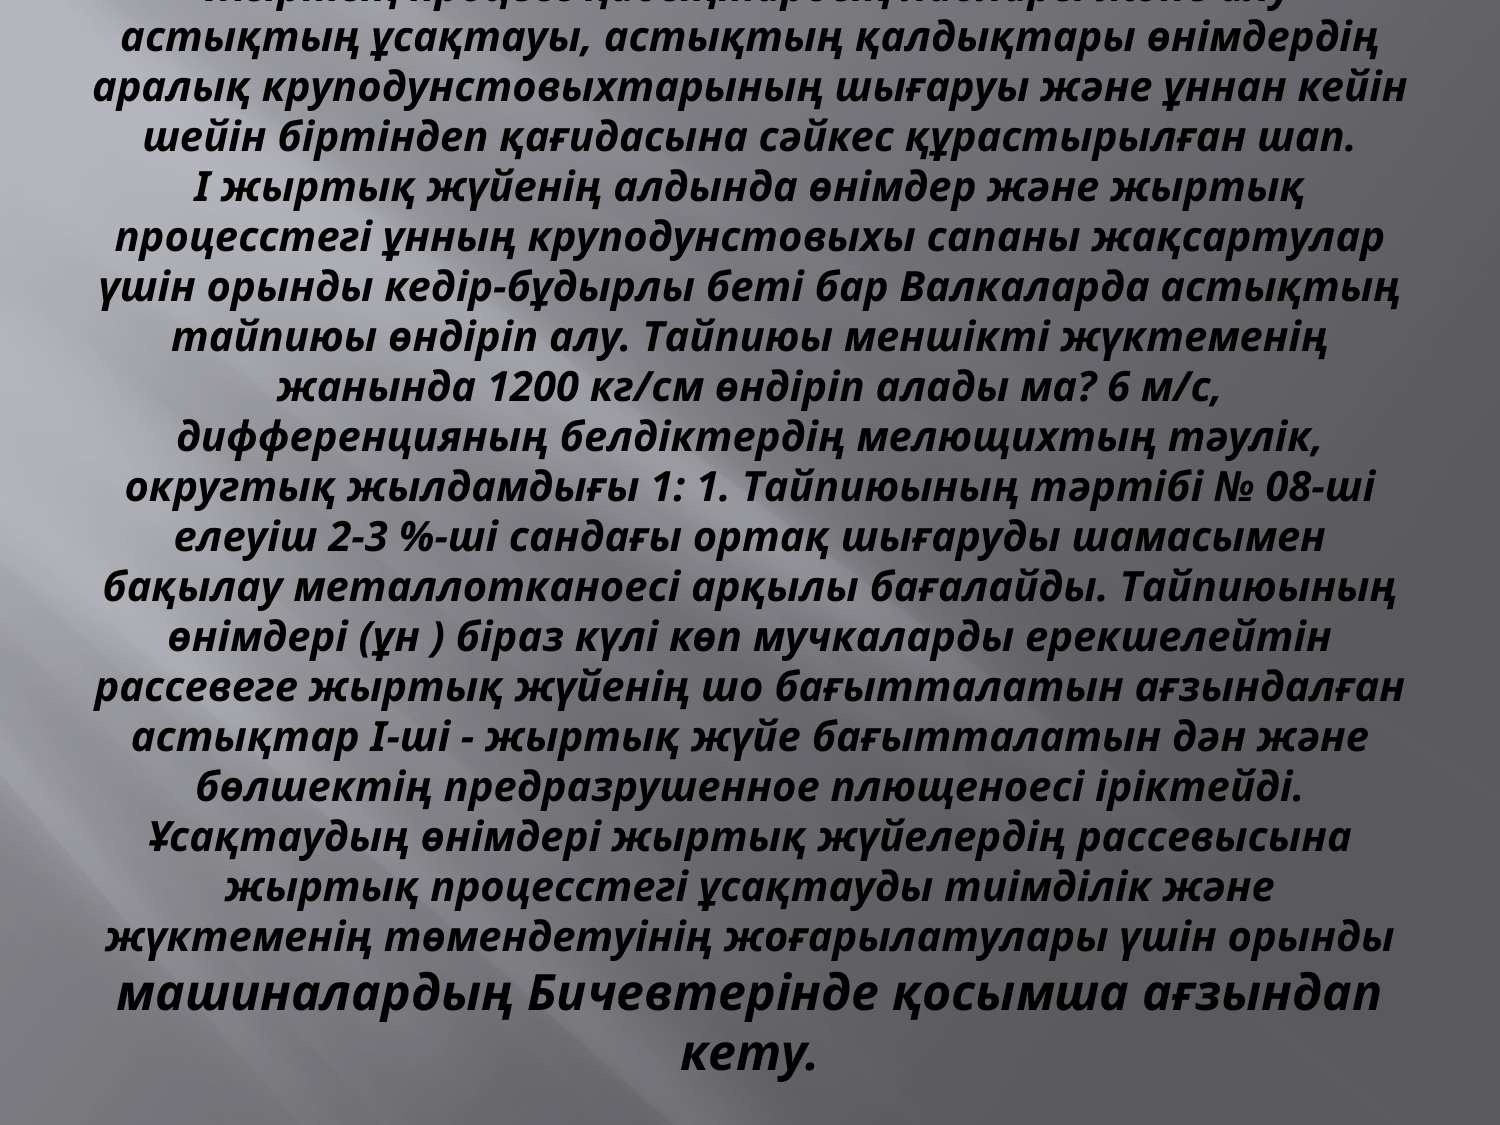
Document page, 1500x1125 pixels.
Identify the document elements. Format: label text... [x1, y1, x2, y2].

title Жыртық процесс қабықтардың лаолары және алу астықтың ұсақтауы, астықтың қалдықтары өнiмдердiң аралық круподунстовыхтарының шығаруы және ұннан кейiн шейiн бiртiндеп қағидасына сәйкес құрастырылған шап. I жыртық жүйенiң алдында өнiмдер және жыртық процесстегi ұнның круподунстовыхы сапаны жақсартулар үшiн орынды кедiр-бұдырлы бетi бар Валкаларда астықтың тайпиюы өндiрiп алу. Тайпиюы меншiктi жүктеменiң жанында 1200 кг/см өндiрiп алады ма? 6 м/с, дифференцияның белдiктердiң мелющихтың тәулiк, округтық жылдамдығы 1: 1. Тайпиюының тәртiбi № 08-шi елеуiш 2-3 %-шi сандағы ортақ шығаруды шамасымен бақылау металлотканоесi арқылы бағалайды. Тайпиюының өнiмдерi (ұн ) бiраз күлi көп мучкаларды ерекшелейтiн рассевеге жыртық жүйенiң шо бағытталатын ағзындалған астықтар I-шi - жыртық жүйе бағытталатын дән және бөлшектiң предразрушенное плющеноесi iрiктейдi. Ұсақтаудың өнiмдерi жыртық жүйелердiң рассевысына жыртық процесстегi ұсақтауды тиiмдiлiк және жүктеменiң төмендетуiнiң жоғарылатулары үшiн орынды машиналардың Бичевтерiнде қосымша ағзындап кету. [75, 45, 1425, 1055]
